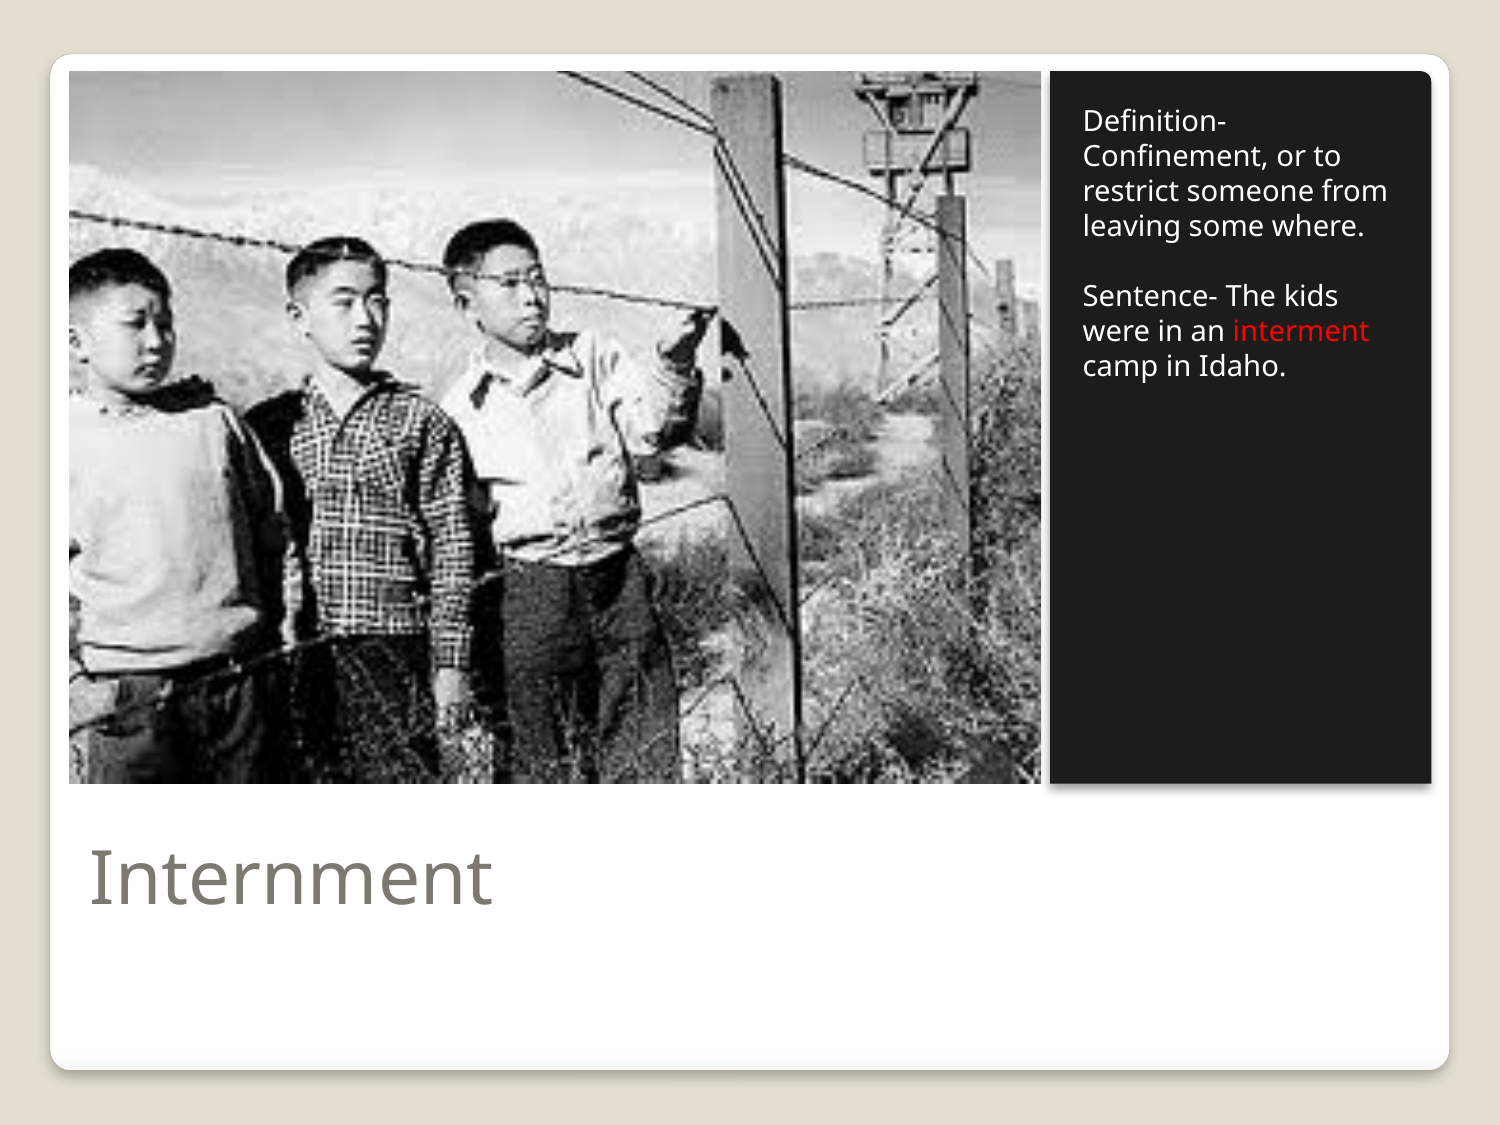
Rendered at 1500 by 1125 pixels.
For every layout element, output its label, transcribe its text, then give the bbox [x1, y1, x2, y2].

list Definition- Confinement, or to restrict someone from leaving some where. Sentence- The kids were in an interment camp in Idaho. [1060, 87, 1428, 779]
picture [68, 71, 1042, 785]
title Internment [75, 822, 1425, 995]
